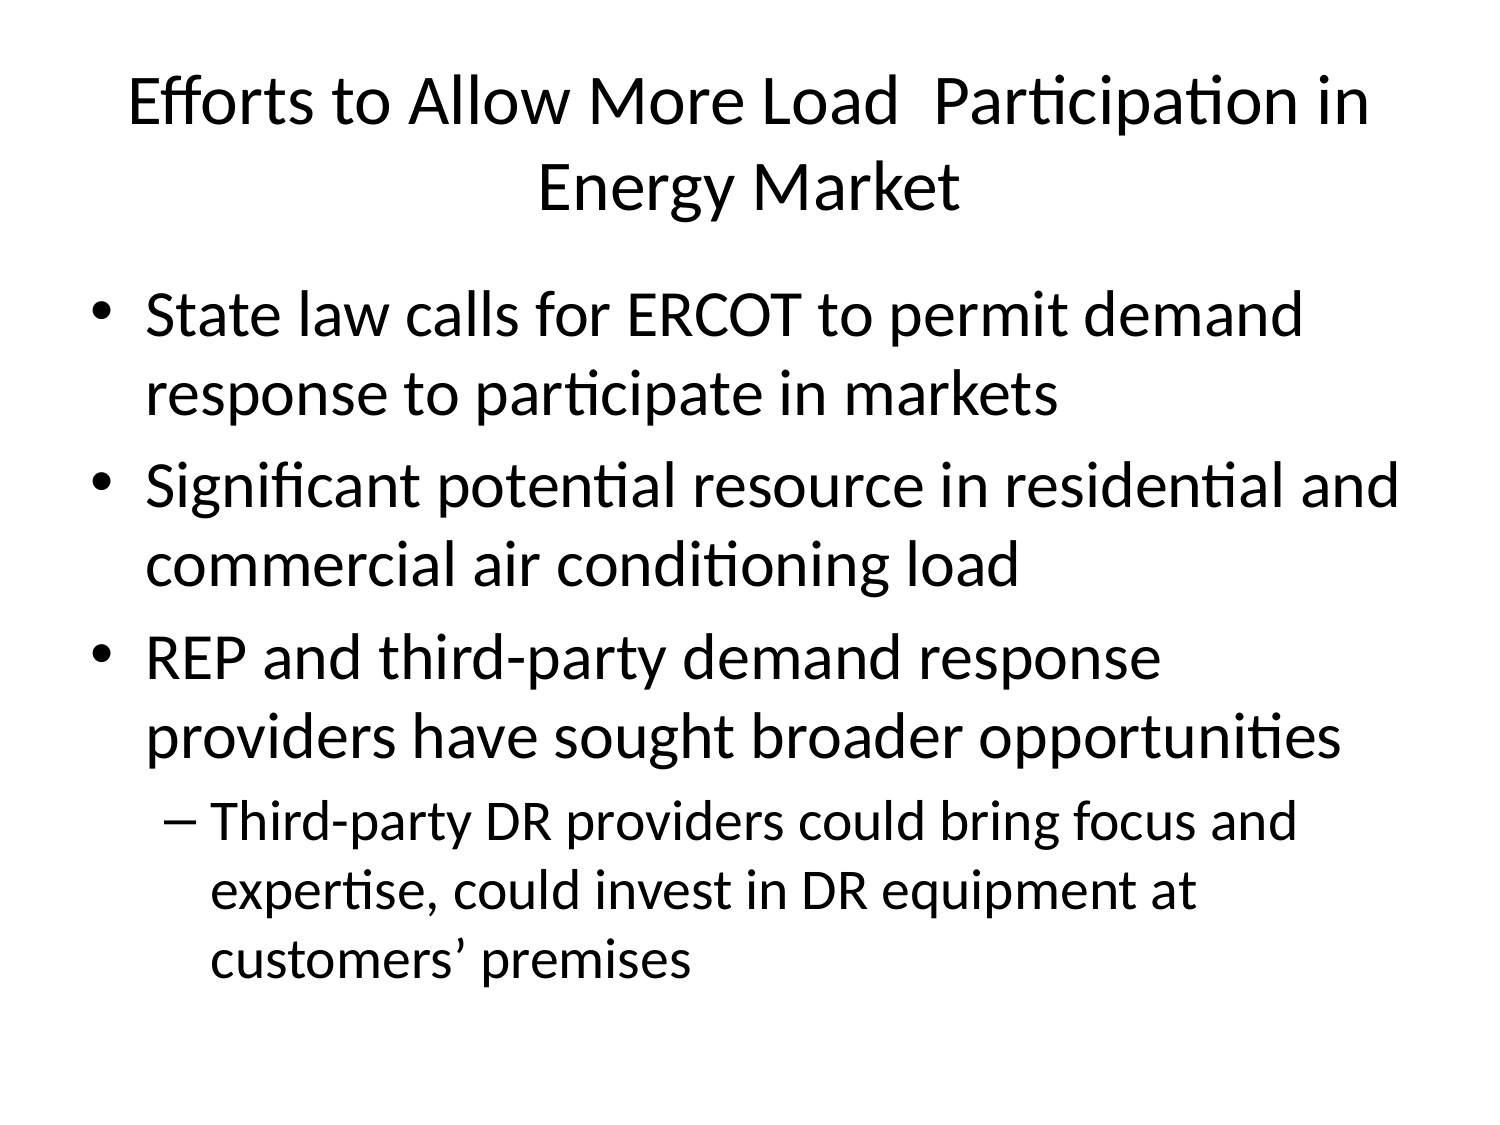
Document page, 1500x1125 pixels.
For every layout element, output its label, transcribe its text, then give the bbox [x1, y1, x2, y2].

title Efforts to Allow More Load Participation in Energy Market [75, 45, 1425, 233]
list State law calls for ERCOT to permit demand response to participate in markets Significant potential resource in residential and commercial air conditioning load REP and third-party demand response providers have sought broader opportunities Third-party DR providers could bring focus and expertise, could invest in DR equipment at customers’ premises [75, 262, 1425, 1005]
